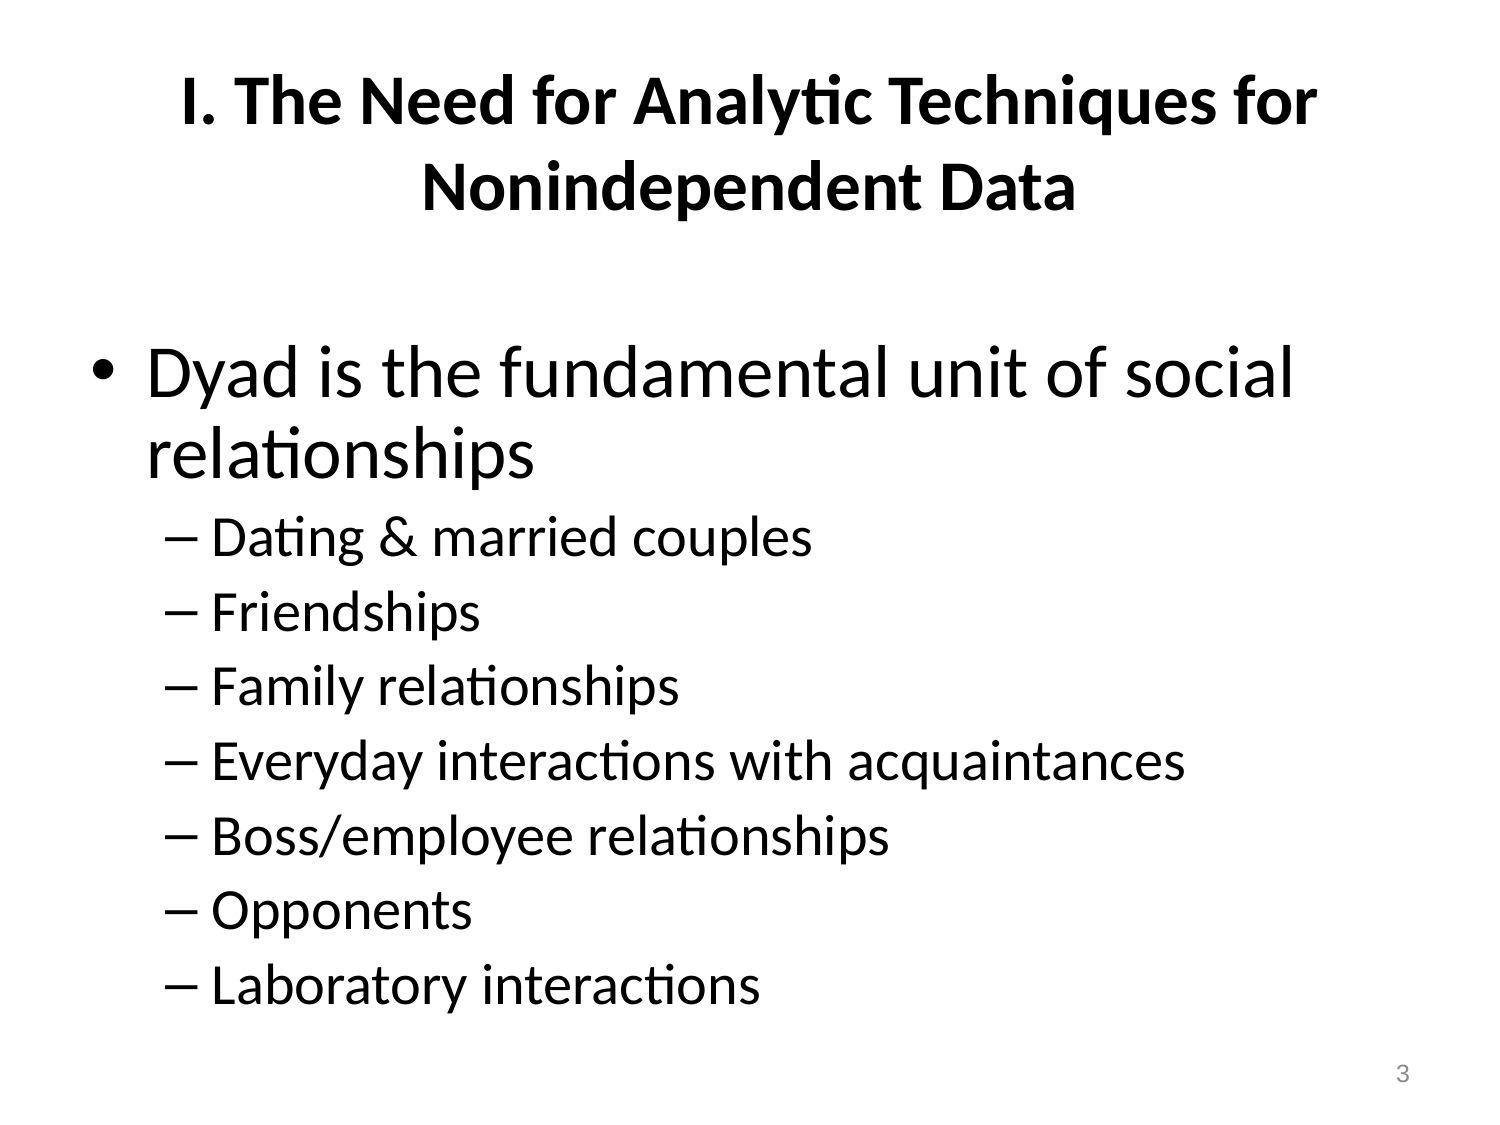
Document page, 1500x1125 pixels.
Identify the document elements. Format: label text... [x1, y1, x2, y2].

slide_number 3 [1074, 1042, 1425, 1103]
list Dyad is the fundamental unit of social relationships Dating & married couples Friendships Family relationships Everyday interactions with acquaintances Boss/employee relationships Opponents Laboratory interactions [75, 324, 1425, 1068]
title I. The Need for Analytic Techniques for Nonindependent Data [75, 45, 1425, 233]
